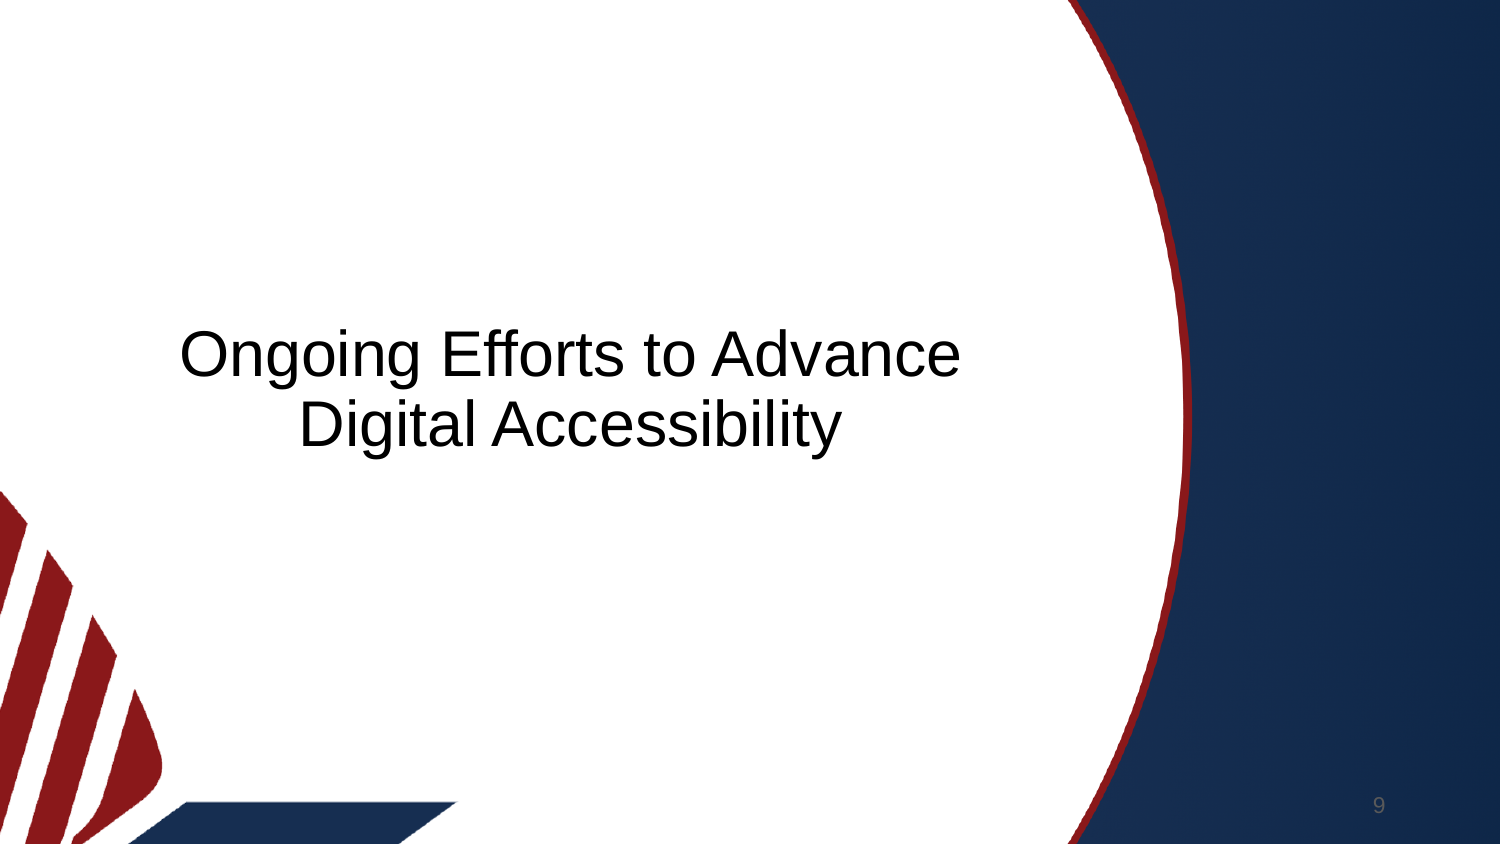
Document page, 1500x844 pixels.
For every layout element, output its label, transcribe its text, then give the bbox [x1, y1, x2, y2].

slide_number 9 [1059, 782, 1397, 827]
picture [0, 0, 1500, 844]
title Ongoing Efforts to Advance Digital Accessibility [102, 114, 1040, 466]
